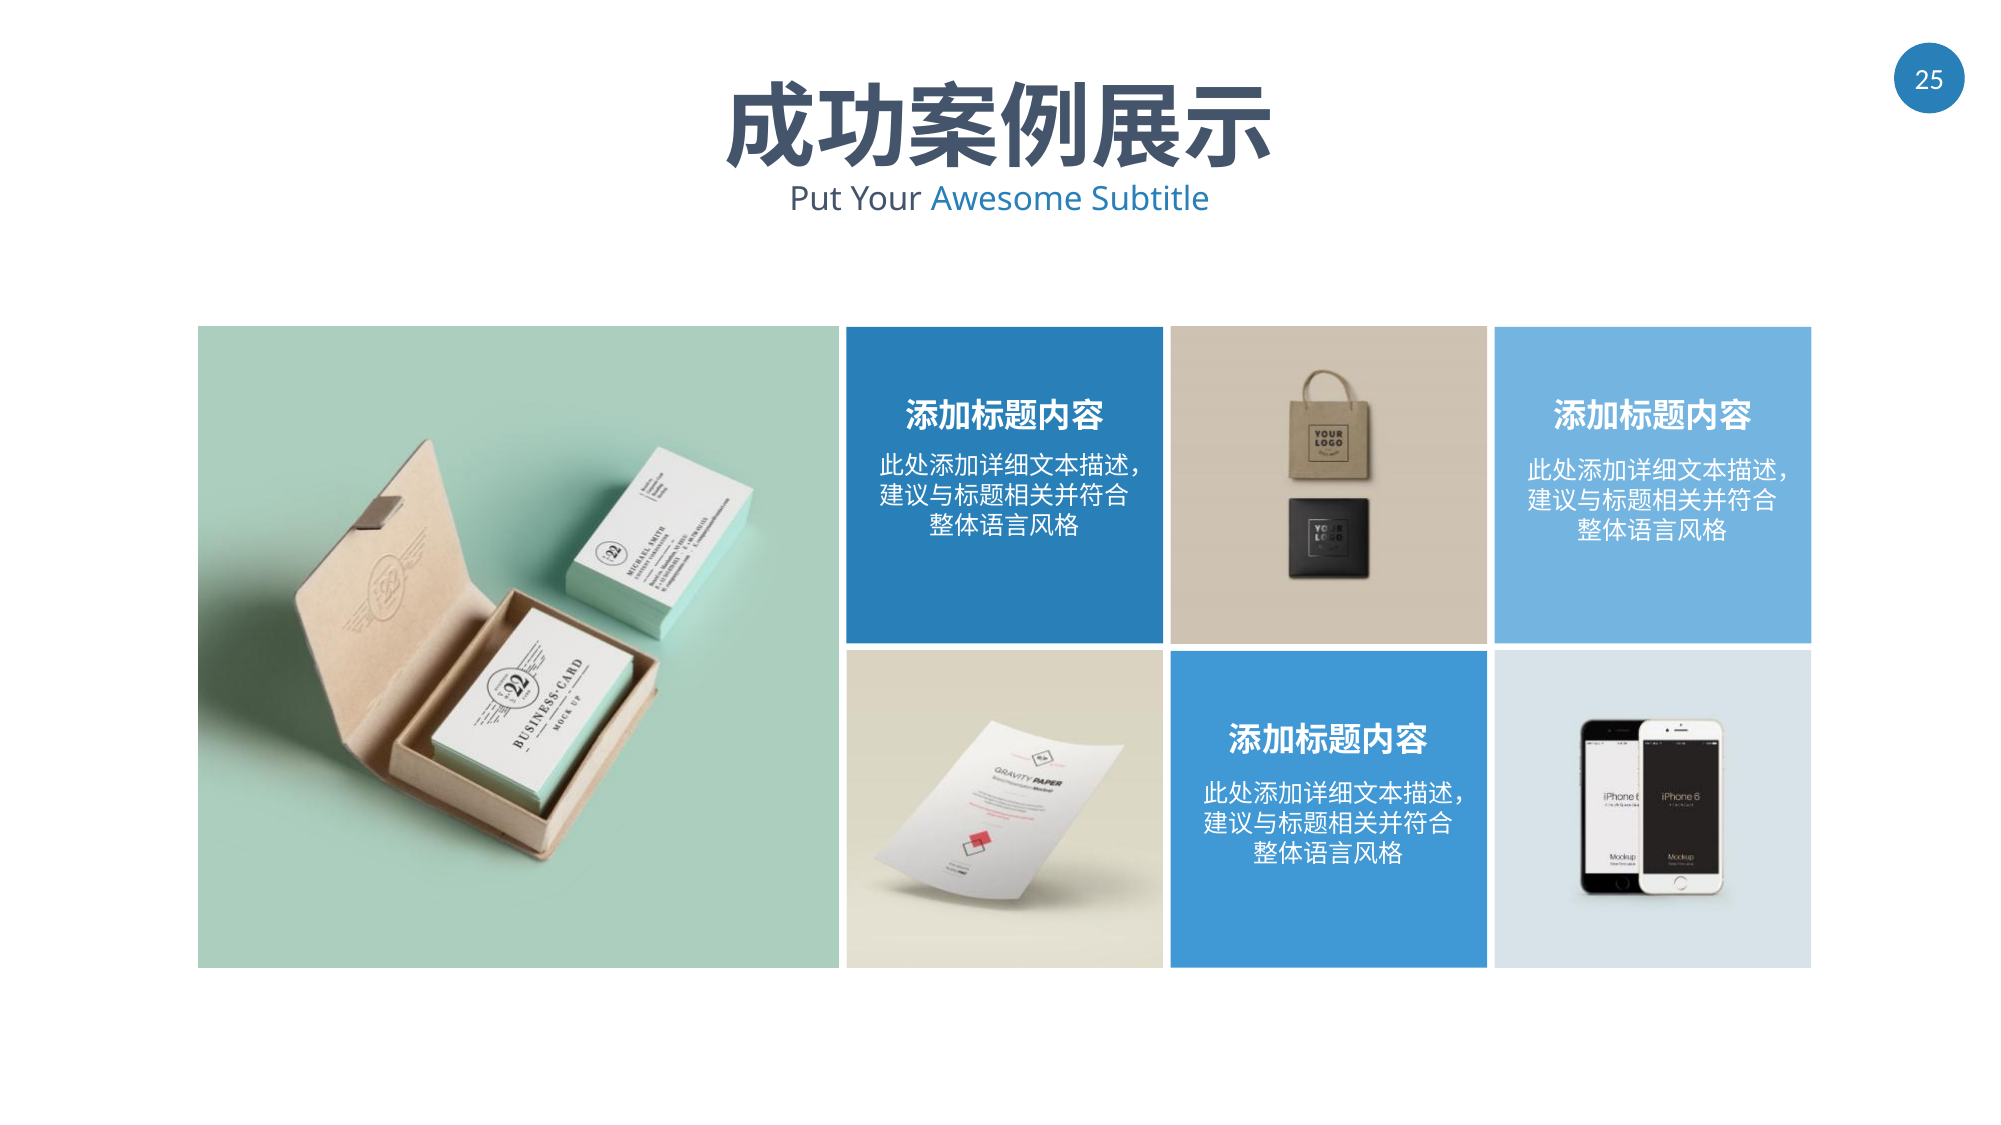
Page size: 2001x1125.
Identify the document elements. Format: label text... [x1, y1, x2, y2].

picture [1494, 650, 1812, 968]
picture [1170, 326, 1488, 644]
text_box 成功案例展示 [709, 60, 1291, 185]
text_box Put Your Awesome Subtitle [774, 169, 1226, 225]
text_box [1170, 650, 1488, 968]
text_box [846, 326, 1164, 644]
picture [846, 650, 1164, 968]
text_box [1494, 326, 1812, 644]
picture [198, 326, 839, 968]
